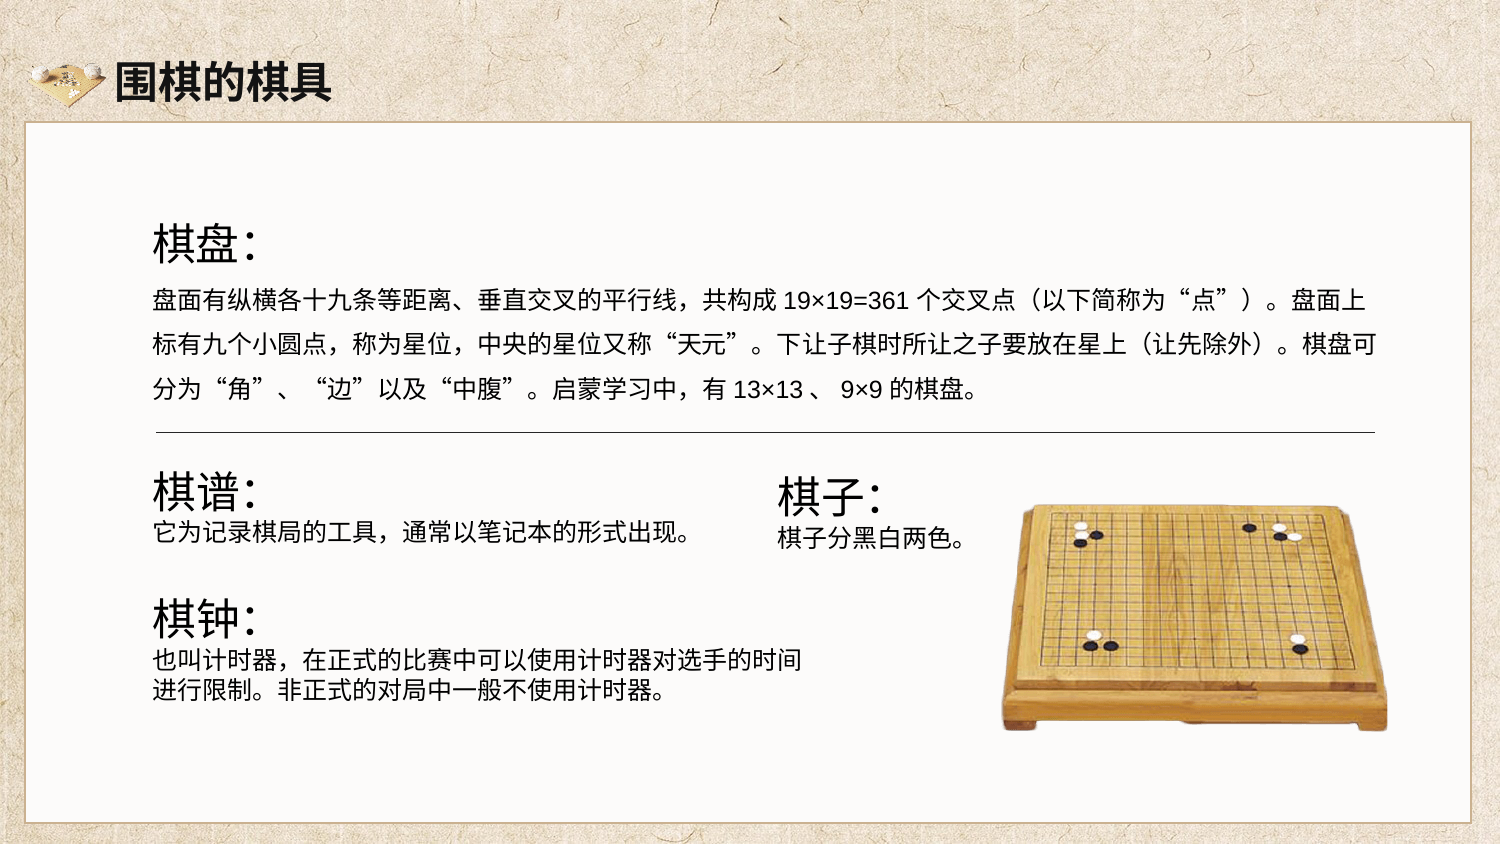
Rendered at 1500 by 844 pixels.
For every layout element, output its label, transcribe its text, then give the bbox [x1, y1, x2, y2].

text_box 棋钟： 也叫计时器，在正式的比赛中可以使用计时器对选手的时间进行限制。非正式的对局中一般不使用计时器。 [137, 584, 831, 712]
text_box 棋子： 棋子分黑白两色。 [762, 462, 988, 561]
text_box 棋谱： 它为记录棋局的工具，通常以笔记本的形式出现。 [137, 457, 846, 555]
text_box 棋盘： 盘面有纵横各十九条等距离、垂直交叉的平行线，共构成19×19=361个交叉点（以下简称为“点”）。盘面上标有九个小圆点，称为星位，中央的星位又称“天元”。下让子棋时所让之子要放在星上（让先除外）。棋盘可分为“角”、“边”以及“中腹”。启蒙学习中，有13×13、9×9的棋盘。 [137, 209, 1400, 412]
picture [0, 0, 1500, 844]
